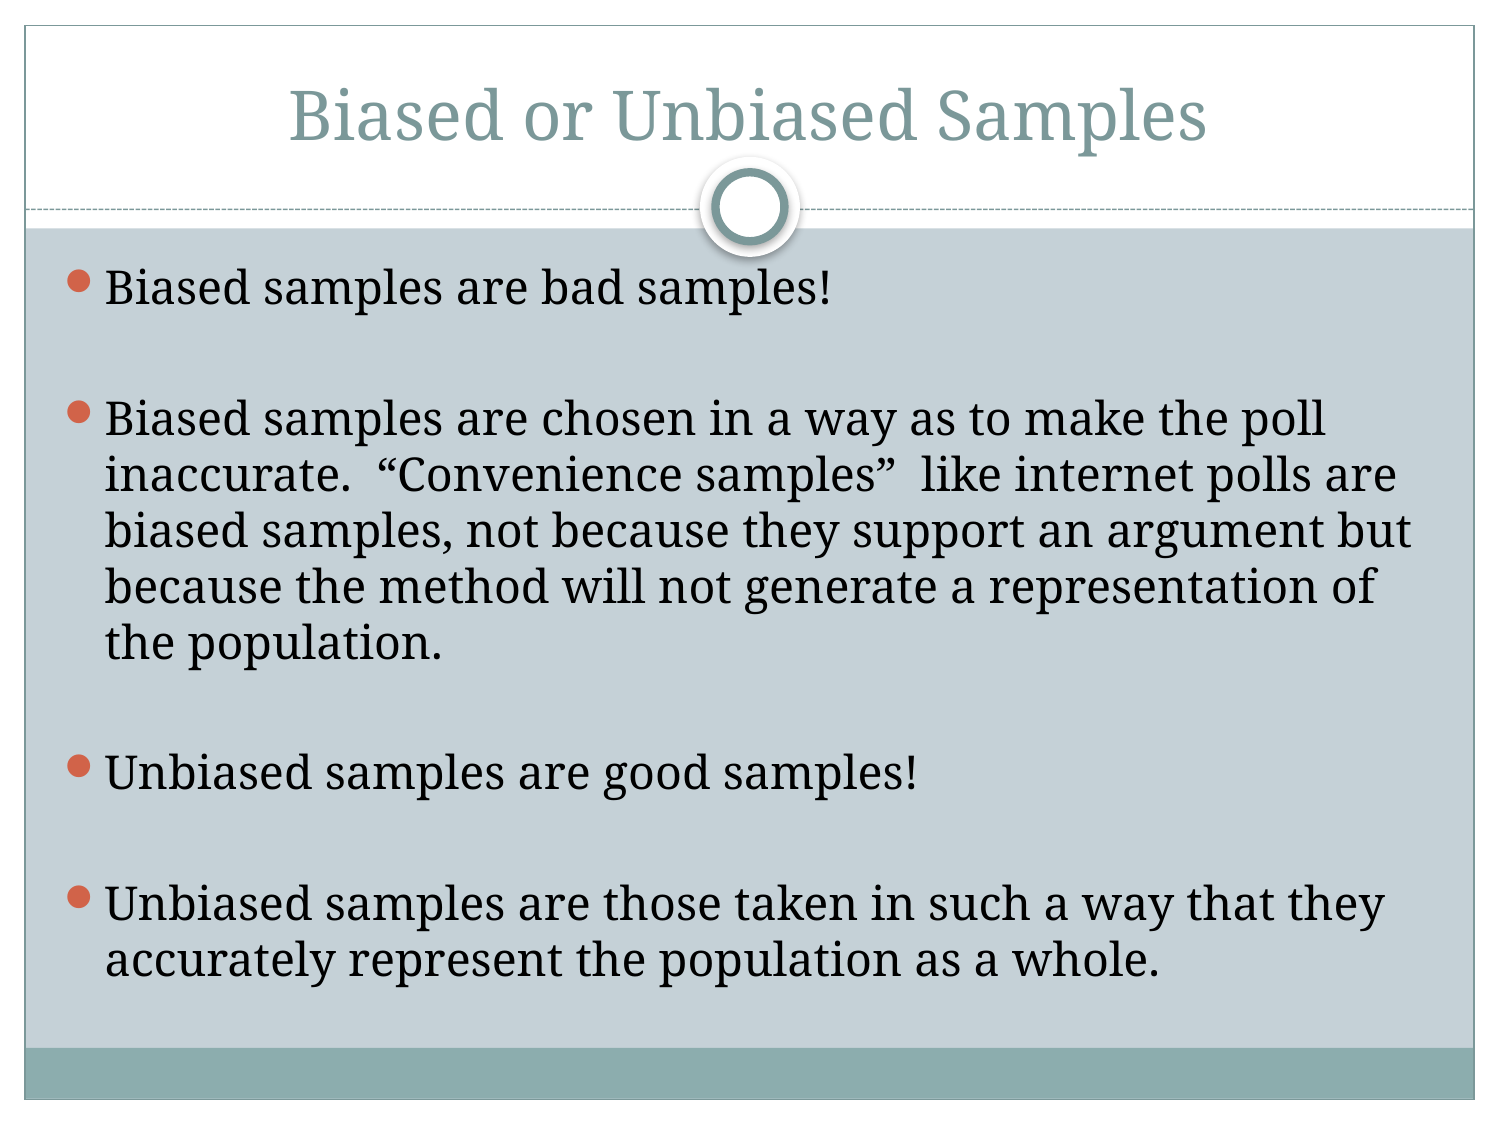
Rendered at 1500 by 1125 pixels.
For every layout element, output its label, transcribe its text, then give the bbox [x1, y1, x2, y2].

title Biased or Unbiased Samples [49, 37, 1450, 162]
list Biased samples are bad samples! Biased samples are chosen in a way as to make the poll inaccurate. “Convenience samples” like internet polls are biased samples, not because they support an argument but because the method will not generate a representation of the population. Unbiased samples are good samples! Unbiased samples are those taken in such a way that they accurately represent the population as a whole. [49, 250, 1445, 1001]
